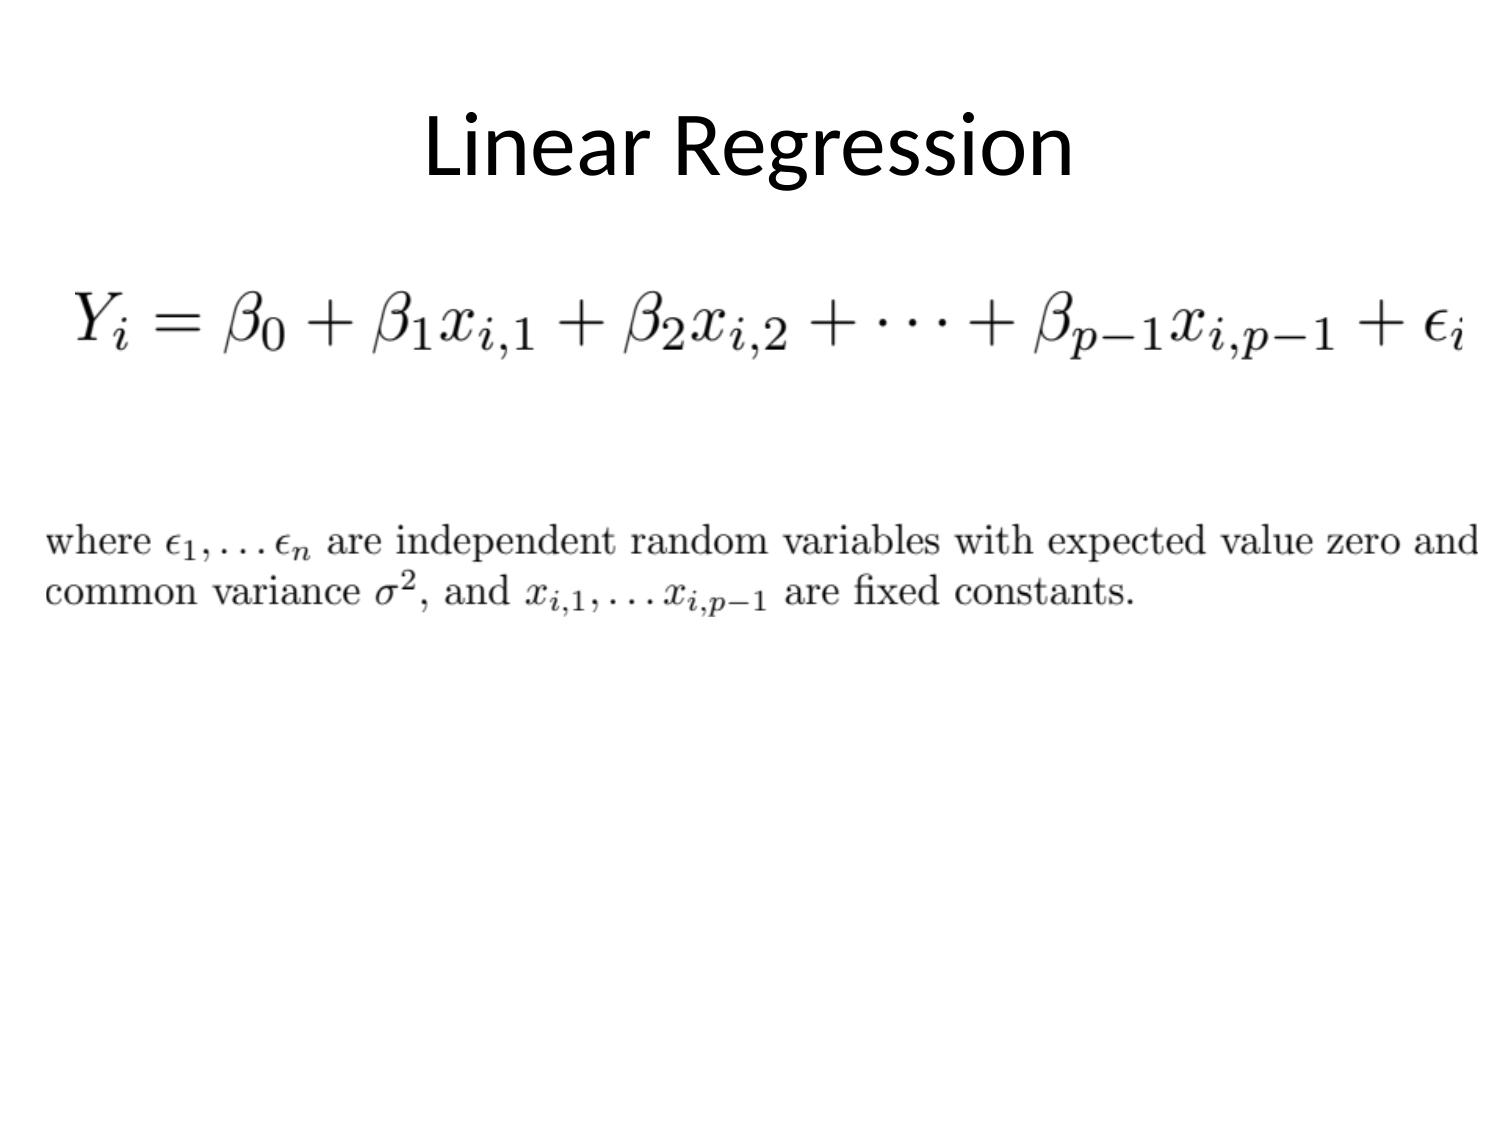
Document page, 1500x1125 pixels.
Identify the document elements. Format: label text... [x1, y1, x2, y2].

title Linear Regression [75, 45, 1425, 233]
picture [74, 290, 1463, 360]
picture [46, 522, 1478, 618]
